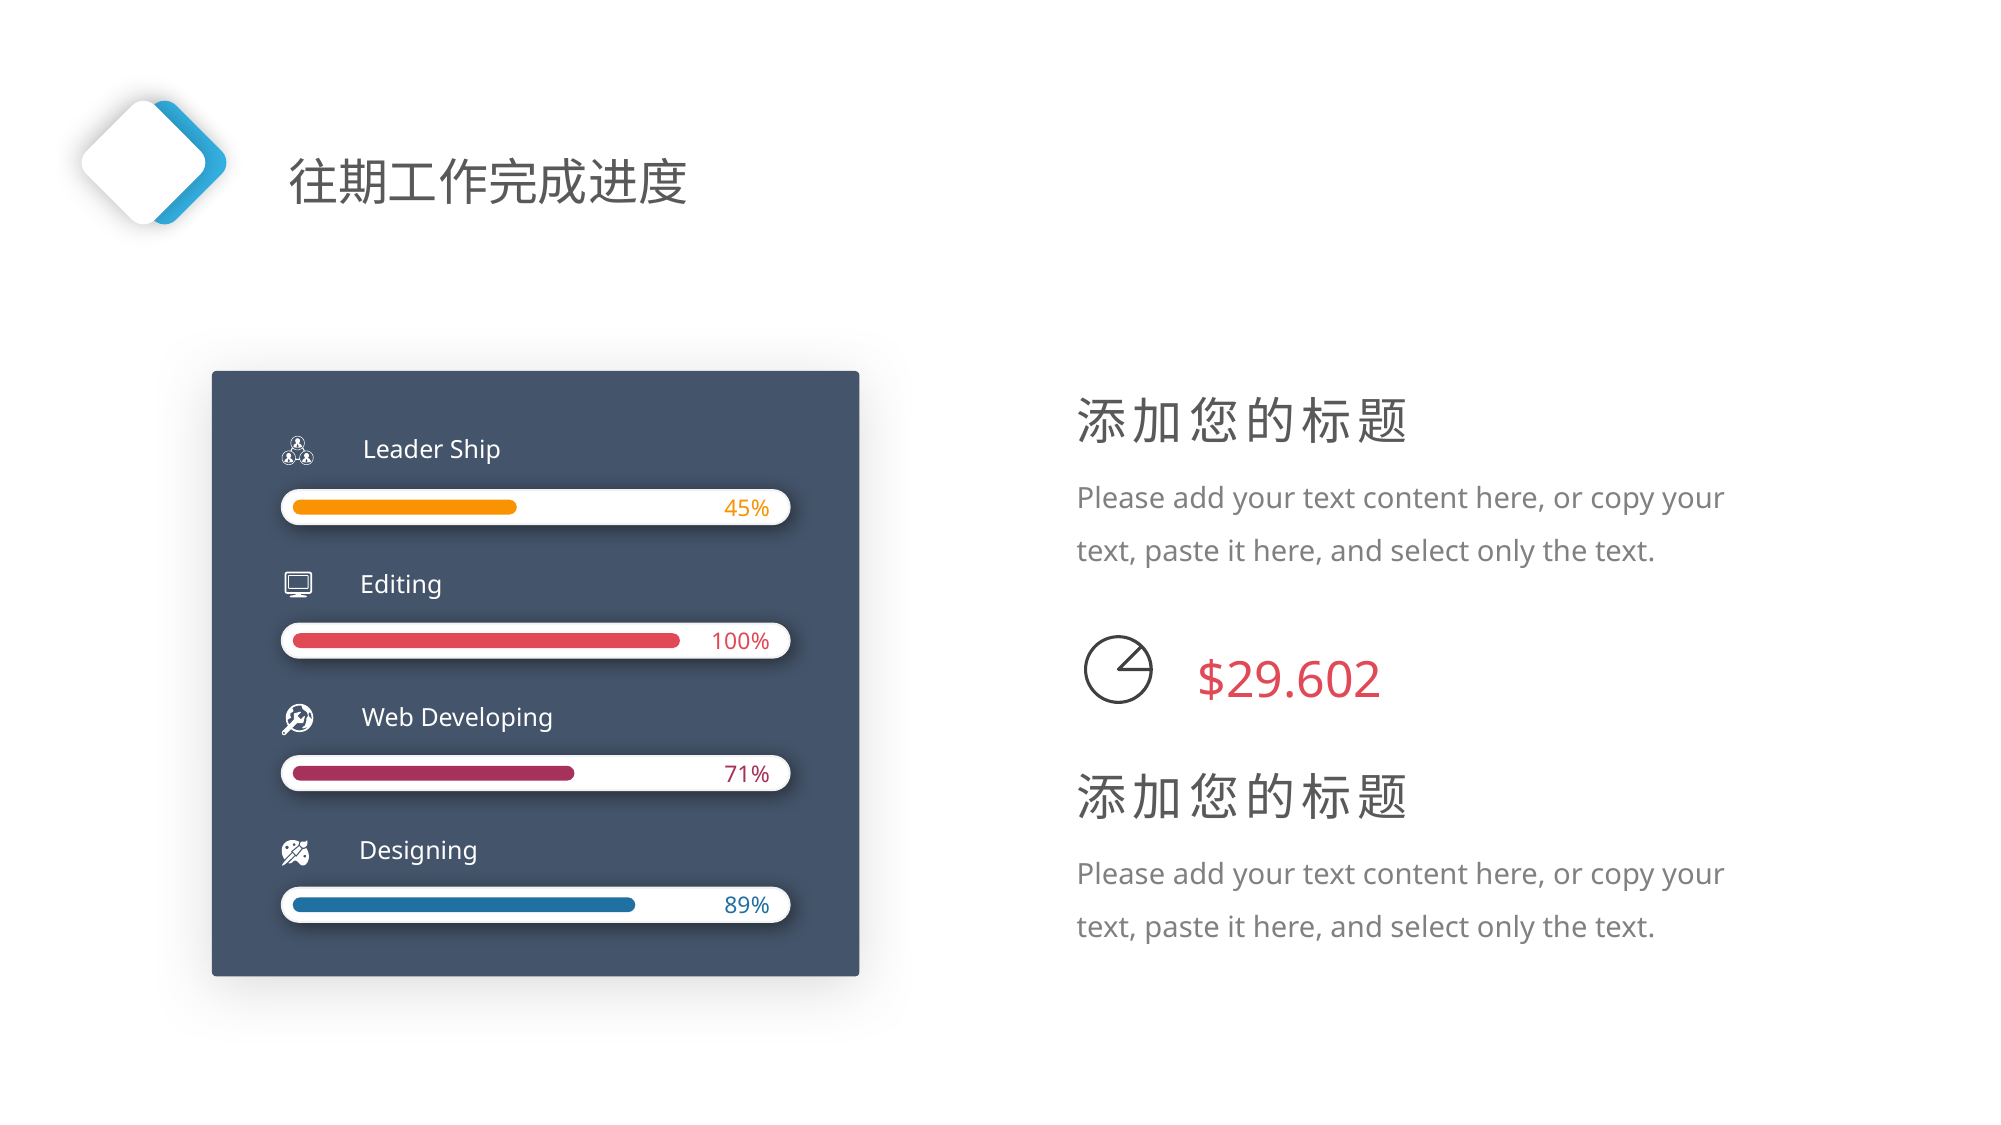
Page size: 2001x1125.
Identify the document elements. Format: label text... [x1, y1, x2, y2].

text_box 100% [281, 623, 790, 658]
text_box Please add your text content here, or copy your text, paste it here, and select only the text. [1061, 830, 1806, 951]
text_box Please add your text content here, or copy your text, paste it here, and select only the text. [1061, 454, 1806, 575]
text_box [292, 897, 636, 913]
text_box 45% [281, 490, 790, 525]
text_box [281, 425, 589, 473]
text_box 71% [281, 756, 790, 791]
text_box [292, 499, 517, 515]
text_box [215, 142, 228, 183]
text_box 添加您的标题 [1061, 352, 1517, 457]
text_box 添加您的标题 [1061, 727, 1517, 833]
text_box [1084, 635, 1153, 704]
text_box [281, 693, 588, 741]
text_box [80, 99, 207, 226]
text_box 89% [281, 887, 790, 922]
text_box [281, 825, 585, 873]
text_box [284, 559, 586, 607]
text_box [211, 370, 860, 977]
text_box [292, 633, 680, 649]
text_box 往期工作完成进度 [273, 113, 729, 219]
text_box [292, 765, 575, 781]
text_box $29.602 [1182, 609, 1454, 715]
